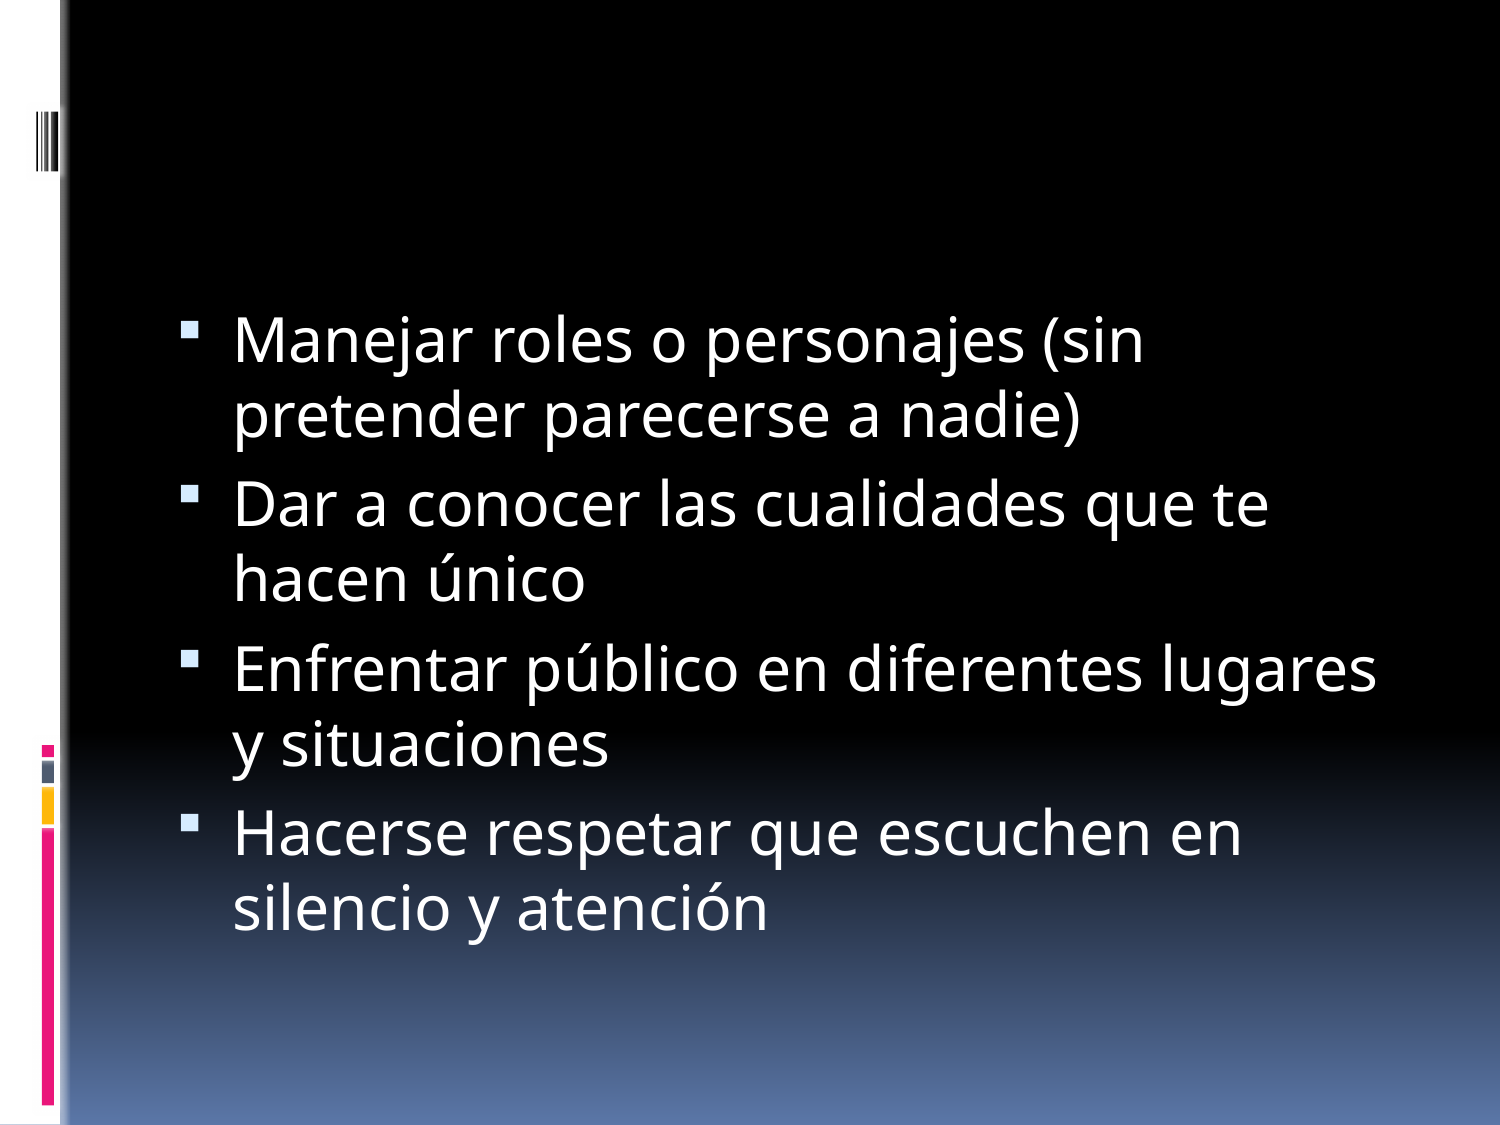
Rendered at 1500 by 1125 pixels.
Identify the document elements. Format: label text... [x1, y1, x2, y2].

list Manejar roles o personajes (sin pretender parecerse a nadie) Dar a conocer las cualidades que te hacen único Enfrentar público en diferentes lugares y situaciones Hacerse respetar que escuchen en silencio y atención [150, 292, 1425, 1043]
